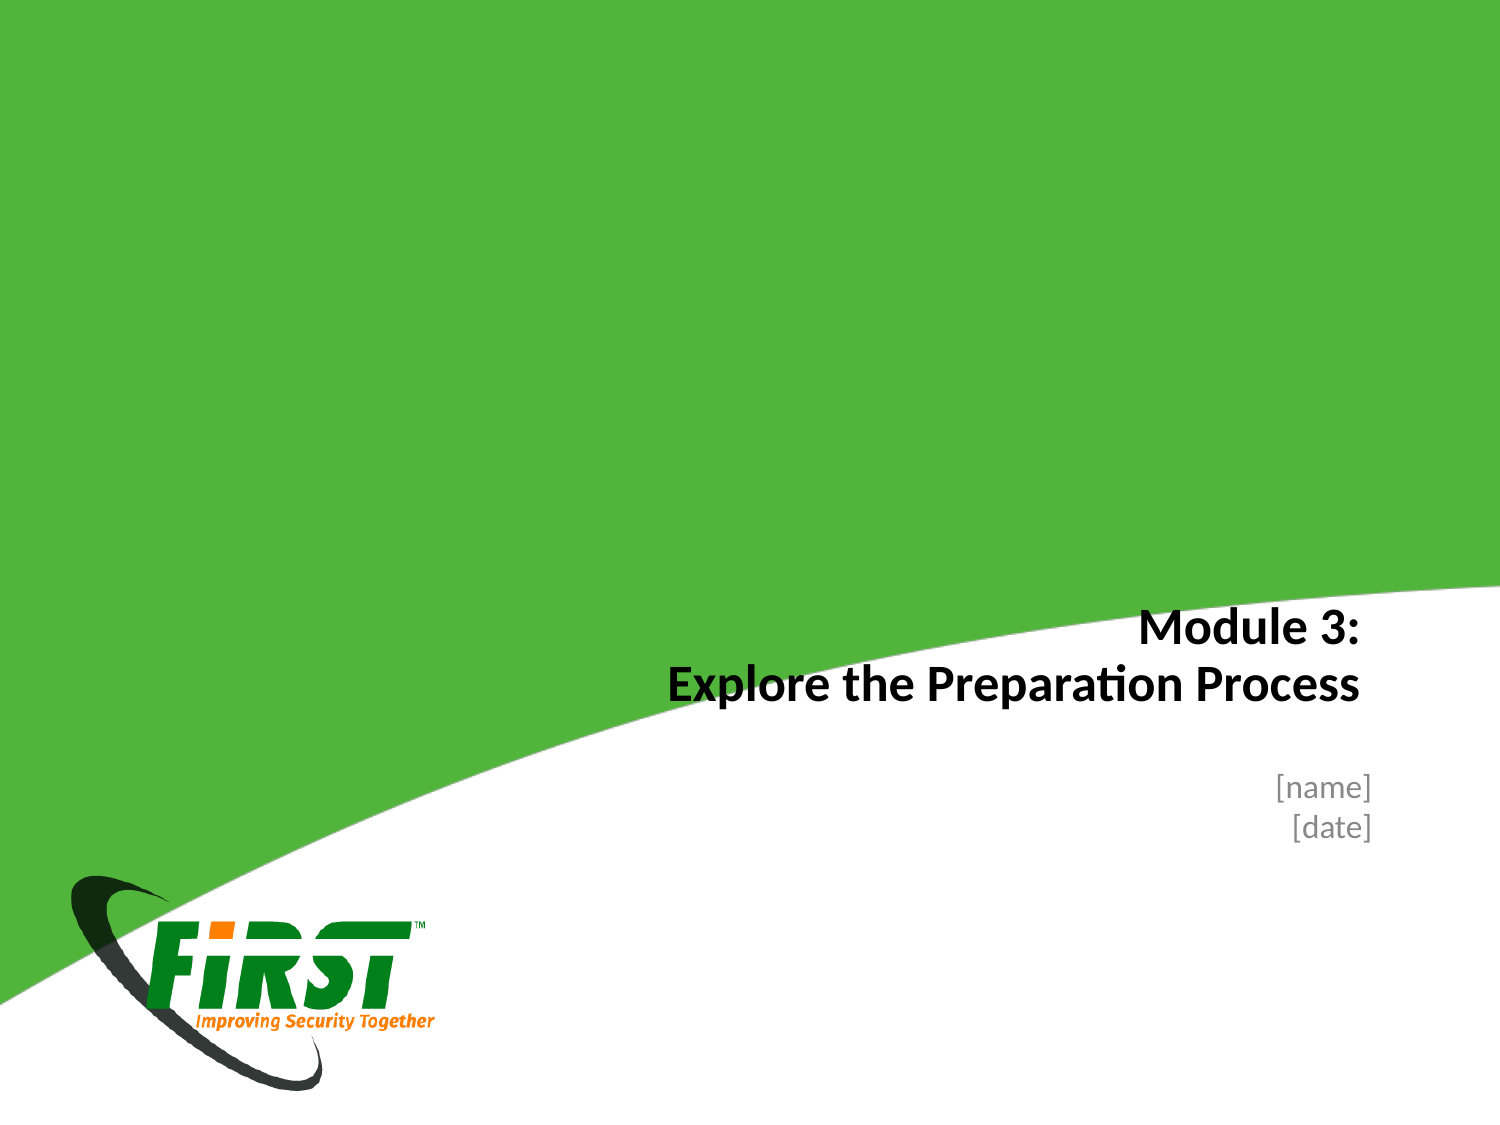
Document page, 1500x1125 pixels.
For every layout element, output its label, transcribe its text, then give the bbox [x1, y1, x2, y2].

text_box Module 3: Explore the Preparation Process [500, 598, 1388, 714]
picture [0, 0, 1500, 1125]
text_box [name] [date] [587, 757, 1388, 908]
